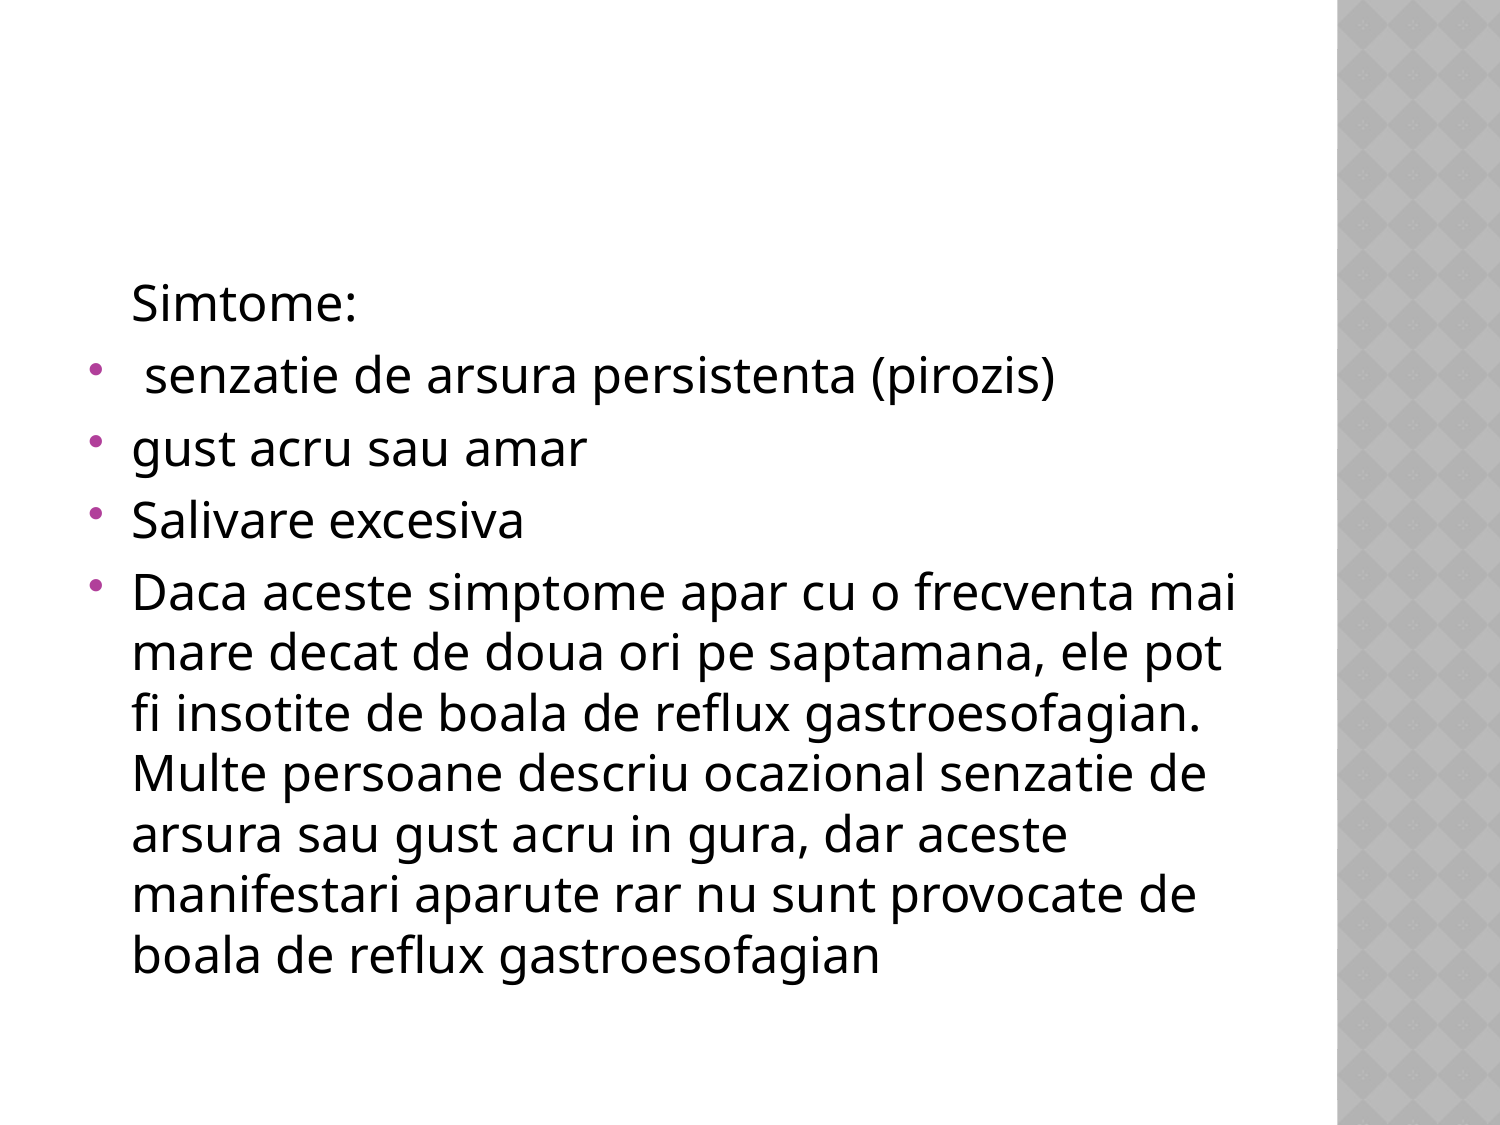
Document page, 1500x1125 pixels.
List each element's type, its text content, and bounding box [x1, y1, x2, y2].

list Simtome: senzatie de arsura persistenta (pirozis) gust acru sau amar Salivare excesiva Daca aceste simptome apar cu o frecventa mai mare decat de doua ori pe saptamana, ele pot fi insotite de boala de reflux gastroesofagian. Multe persoane descriu ocazional senzatie de arsura sau gust acru in gura, dar aceste manifestari aparute rar nu sunt provocate de boala de reflux gastroesofagian [75, 264, 1263, 1059]
